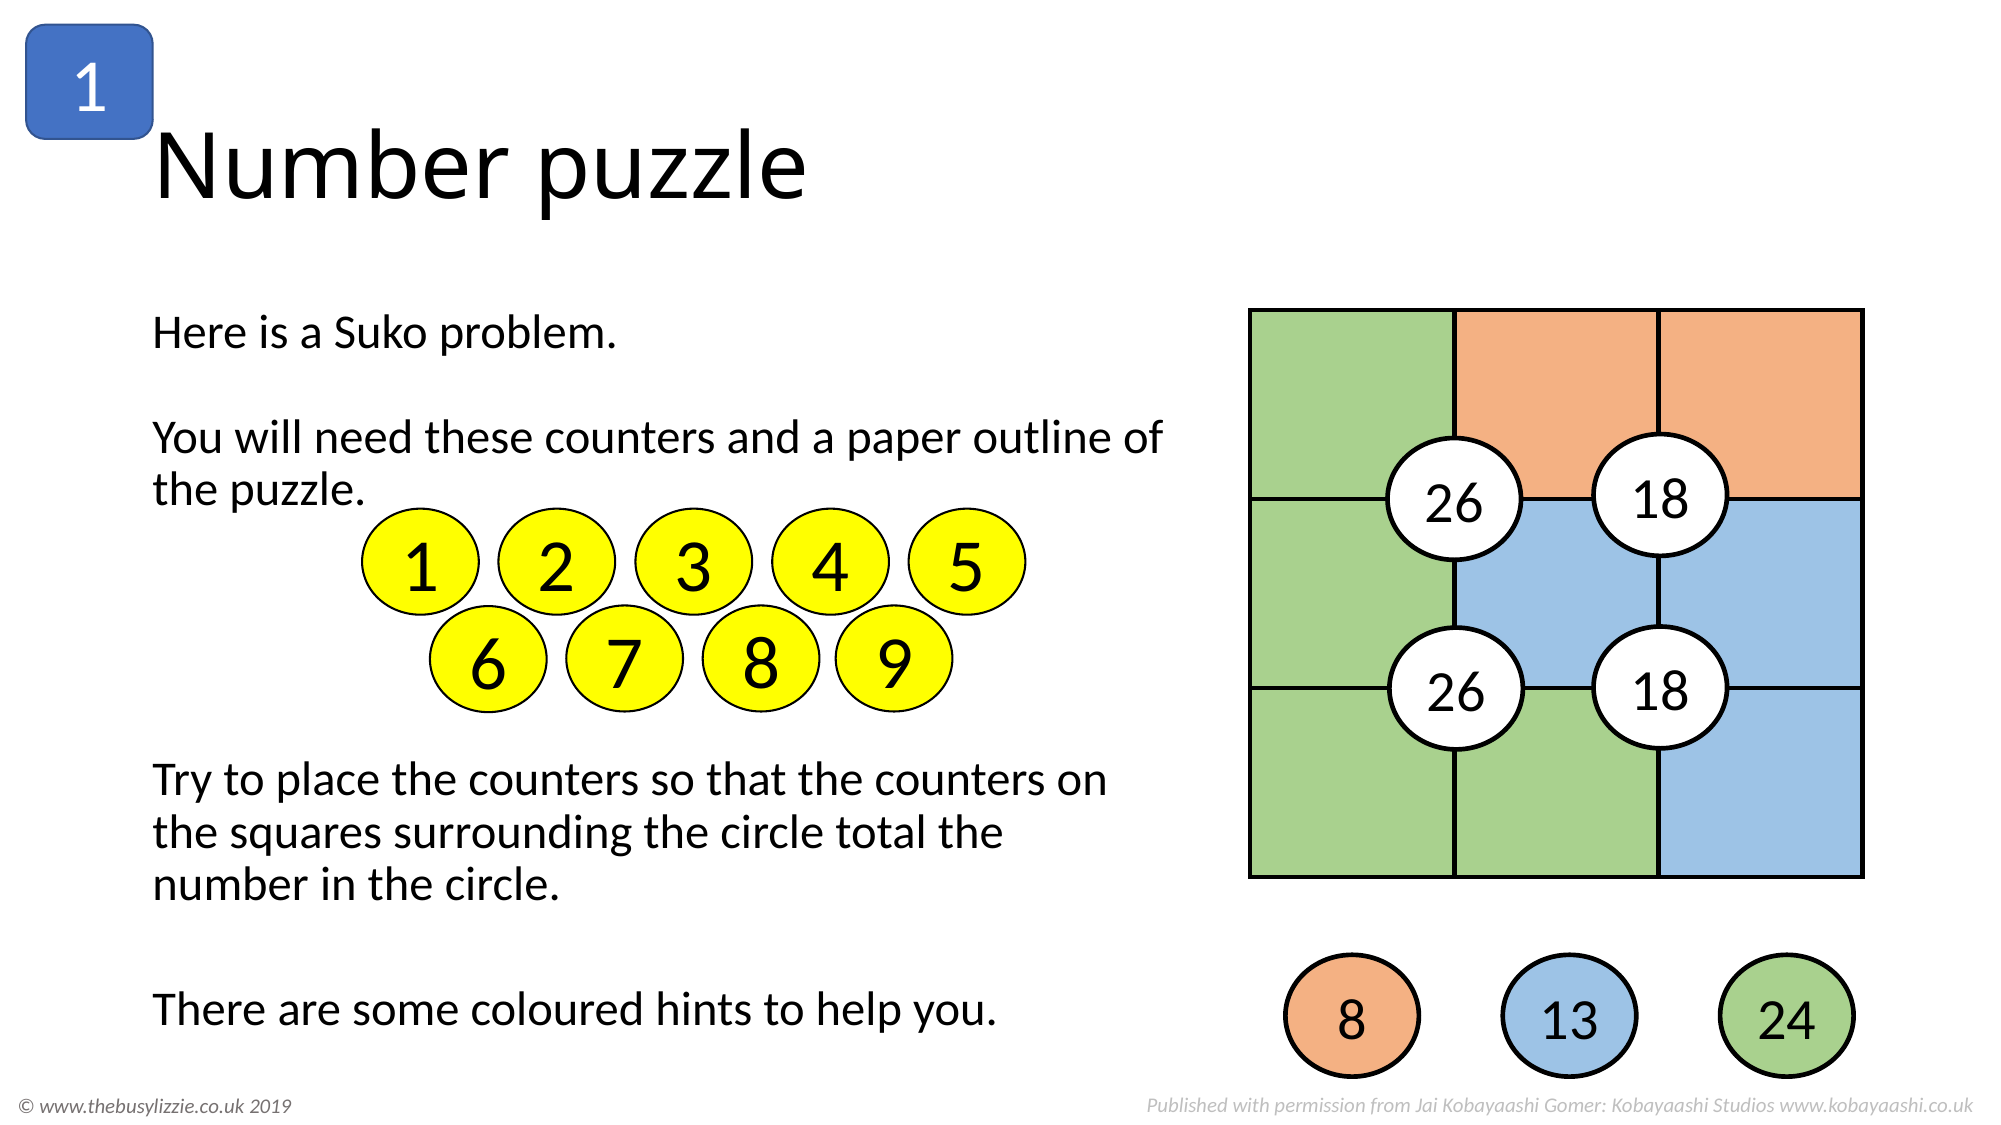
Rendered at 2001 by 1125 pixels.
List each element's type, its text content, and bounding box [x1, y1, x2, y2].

title Number puzzle [137, 59, 1863, 278]
text_box 1 [25, 23, 154, 140]
text_box © www.thebusylizzie.co.uk 2019 [2, 1085, 307, 1125]
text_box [1250, 309, 1863, 1077]
list Here is a Suko problem. You will need these counters and a paper outline of the puzzle. Try to place the counters so that the counters on the squares surrounding the circle total the number in the circle. There are some coloured hints to help you. [137, 299, 1186, 1049]
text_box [361, 508, 1026, 713]
text_box Published with permission from Jai Kobayaashi Gomer: Kobayaashi Studios www.kobayaashi.co.uk [1131, 1084, 2000, 1125]
